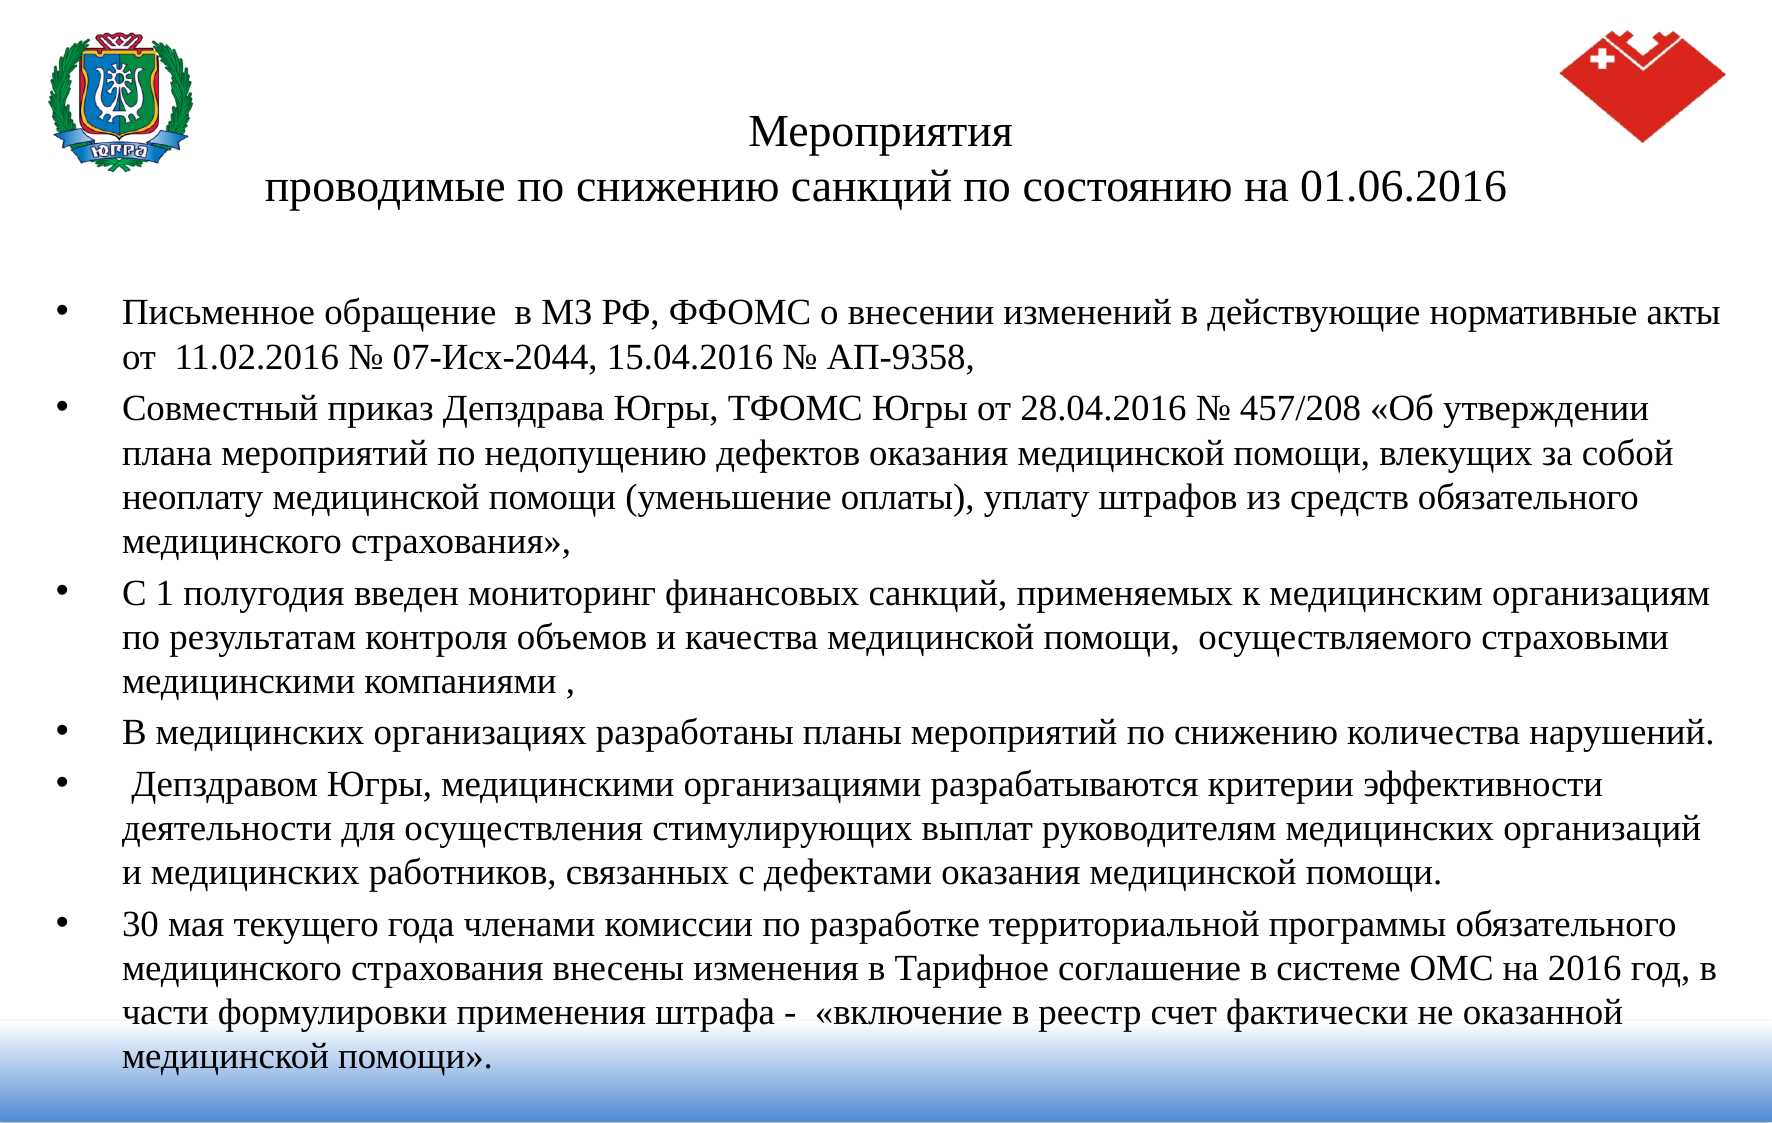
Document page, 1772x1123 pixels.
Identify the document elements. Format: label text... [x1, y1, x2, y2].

picture [1555, 30, 1730, 76]
subtitle Письменное обращение в МЗ РФ, ФФОМС о внесении изменений в действующие нормативные акты от 11.02.2016 № 07-Исх-2044, 15.04.2016 № АП-9358, Совместный приказ Депздрава Югры, ТФОМС Югры от 28.04.2016 № 457/208 «Об утверждении плана мероприятий по недопущению дефектов оказания медицинской помощи, влекущих за собой неоплату медицинской помощи (уменьшение оплаты), уплату штрафов из средств обязательного медицинского страхования», С 1 полугодия введен мониторинг финансовых санкций, применяемых к медицинским организациям по результатам контроля объемов и качества медицинской помощи, осуществляемого страховыми медицинскими компаниями , В медицинских организациях разработаны планы мероприятий по снижению количества нарушений. Депздравом Югры, медицинскими организациями разрабатываются критерии эффективности деятельности для осуществления стимулирующих выплат руководителям медицинских организаций и медицинских работников, связанных с дефектами оказания медицинской помощи. 30 мая текущего года членами комиссии по разработке территориальной программы обязательного медицинского страхования внесены изменения в Тарифное соглашение в системе ОМС на 2016 год, в части формулировки применения штрафа - «включение в реестр счет фактически не оказанной медицинской помощи». [41, 229, 1745, 1107]
title Мероприятия проводимые по снижению санкций по состоянию на 01.06.2016 [24, 76, 1737, 235]
picture [48, 30, 193, 76]
